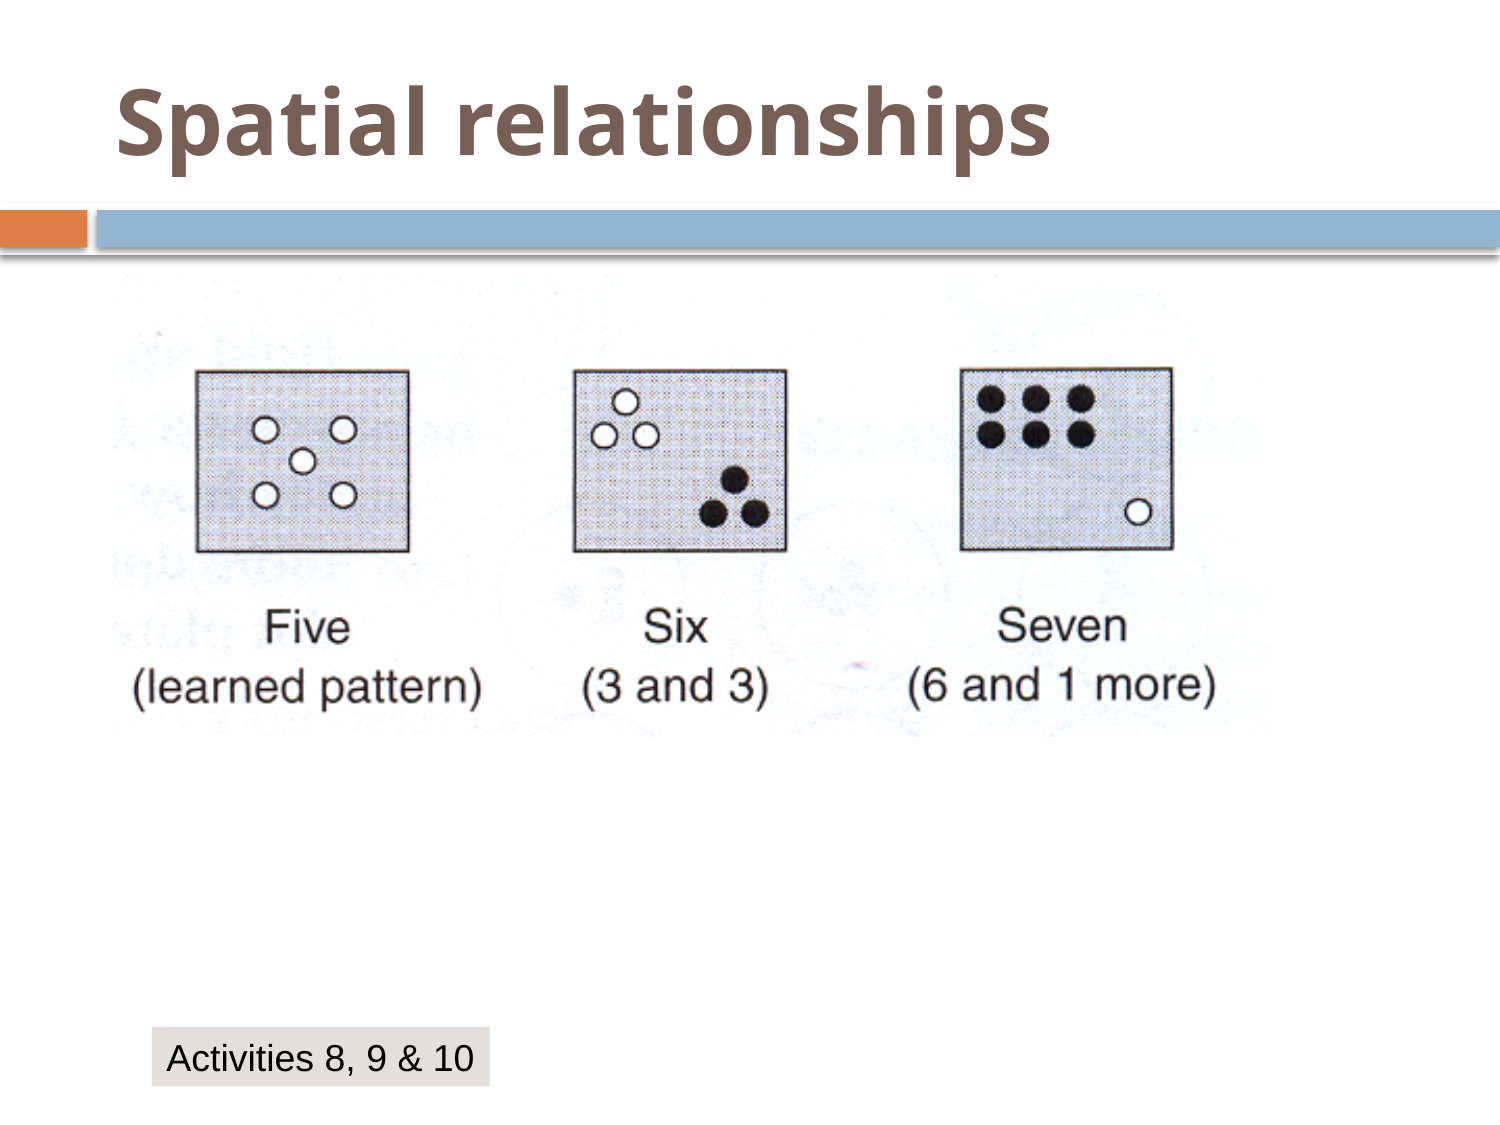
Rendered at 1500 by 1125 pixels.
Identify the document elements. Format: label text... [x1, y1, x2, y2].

text_box Activities 8, 9 & 10 [151, 1026, 490, 1087]
title Spatial relationships [100, 37, 1438, 200]
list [112, 274, 1274, 737]
